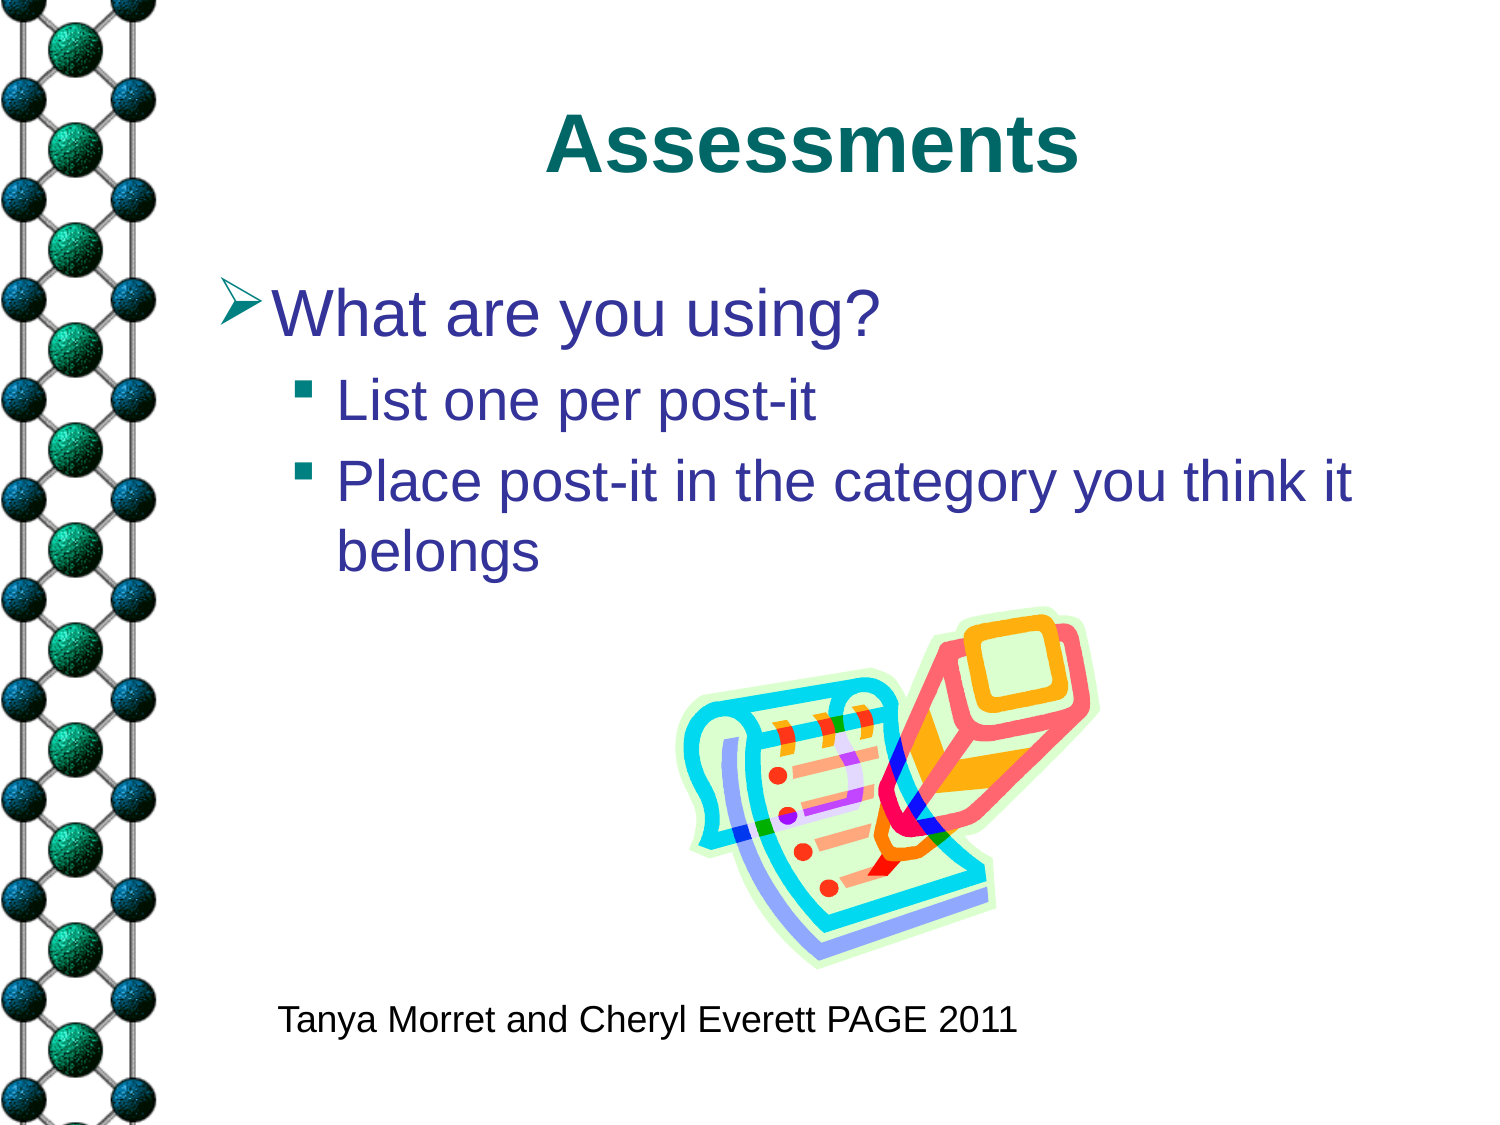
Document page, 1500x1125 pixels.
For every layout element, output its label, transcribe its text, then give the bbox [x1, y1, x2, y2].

list What are you using? List one per post-it Place post-it in the category you think it belongs [199, 262, 1426, 1006]
picture [0, 0, 1500, 1125]
text_box Tanya Morret and Cheryl Everett PAGE 2011 [262, 987, 1275, 1048]
title Assessments [199, 44, 1426, 233]
